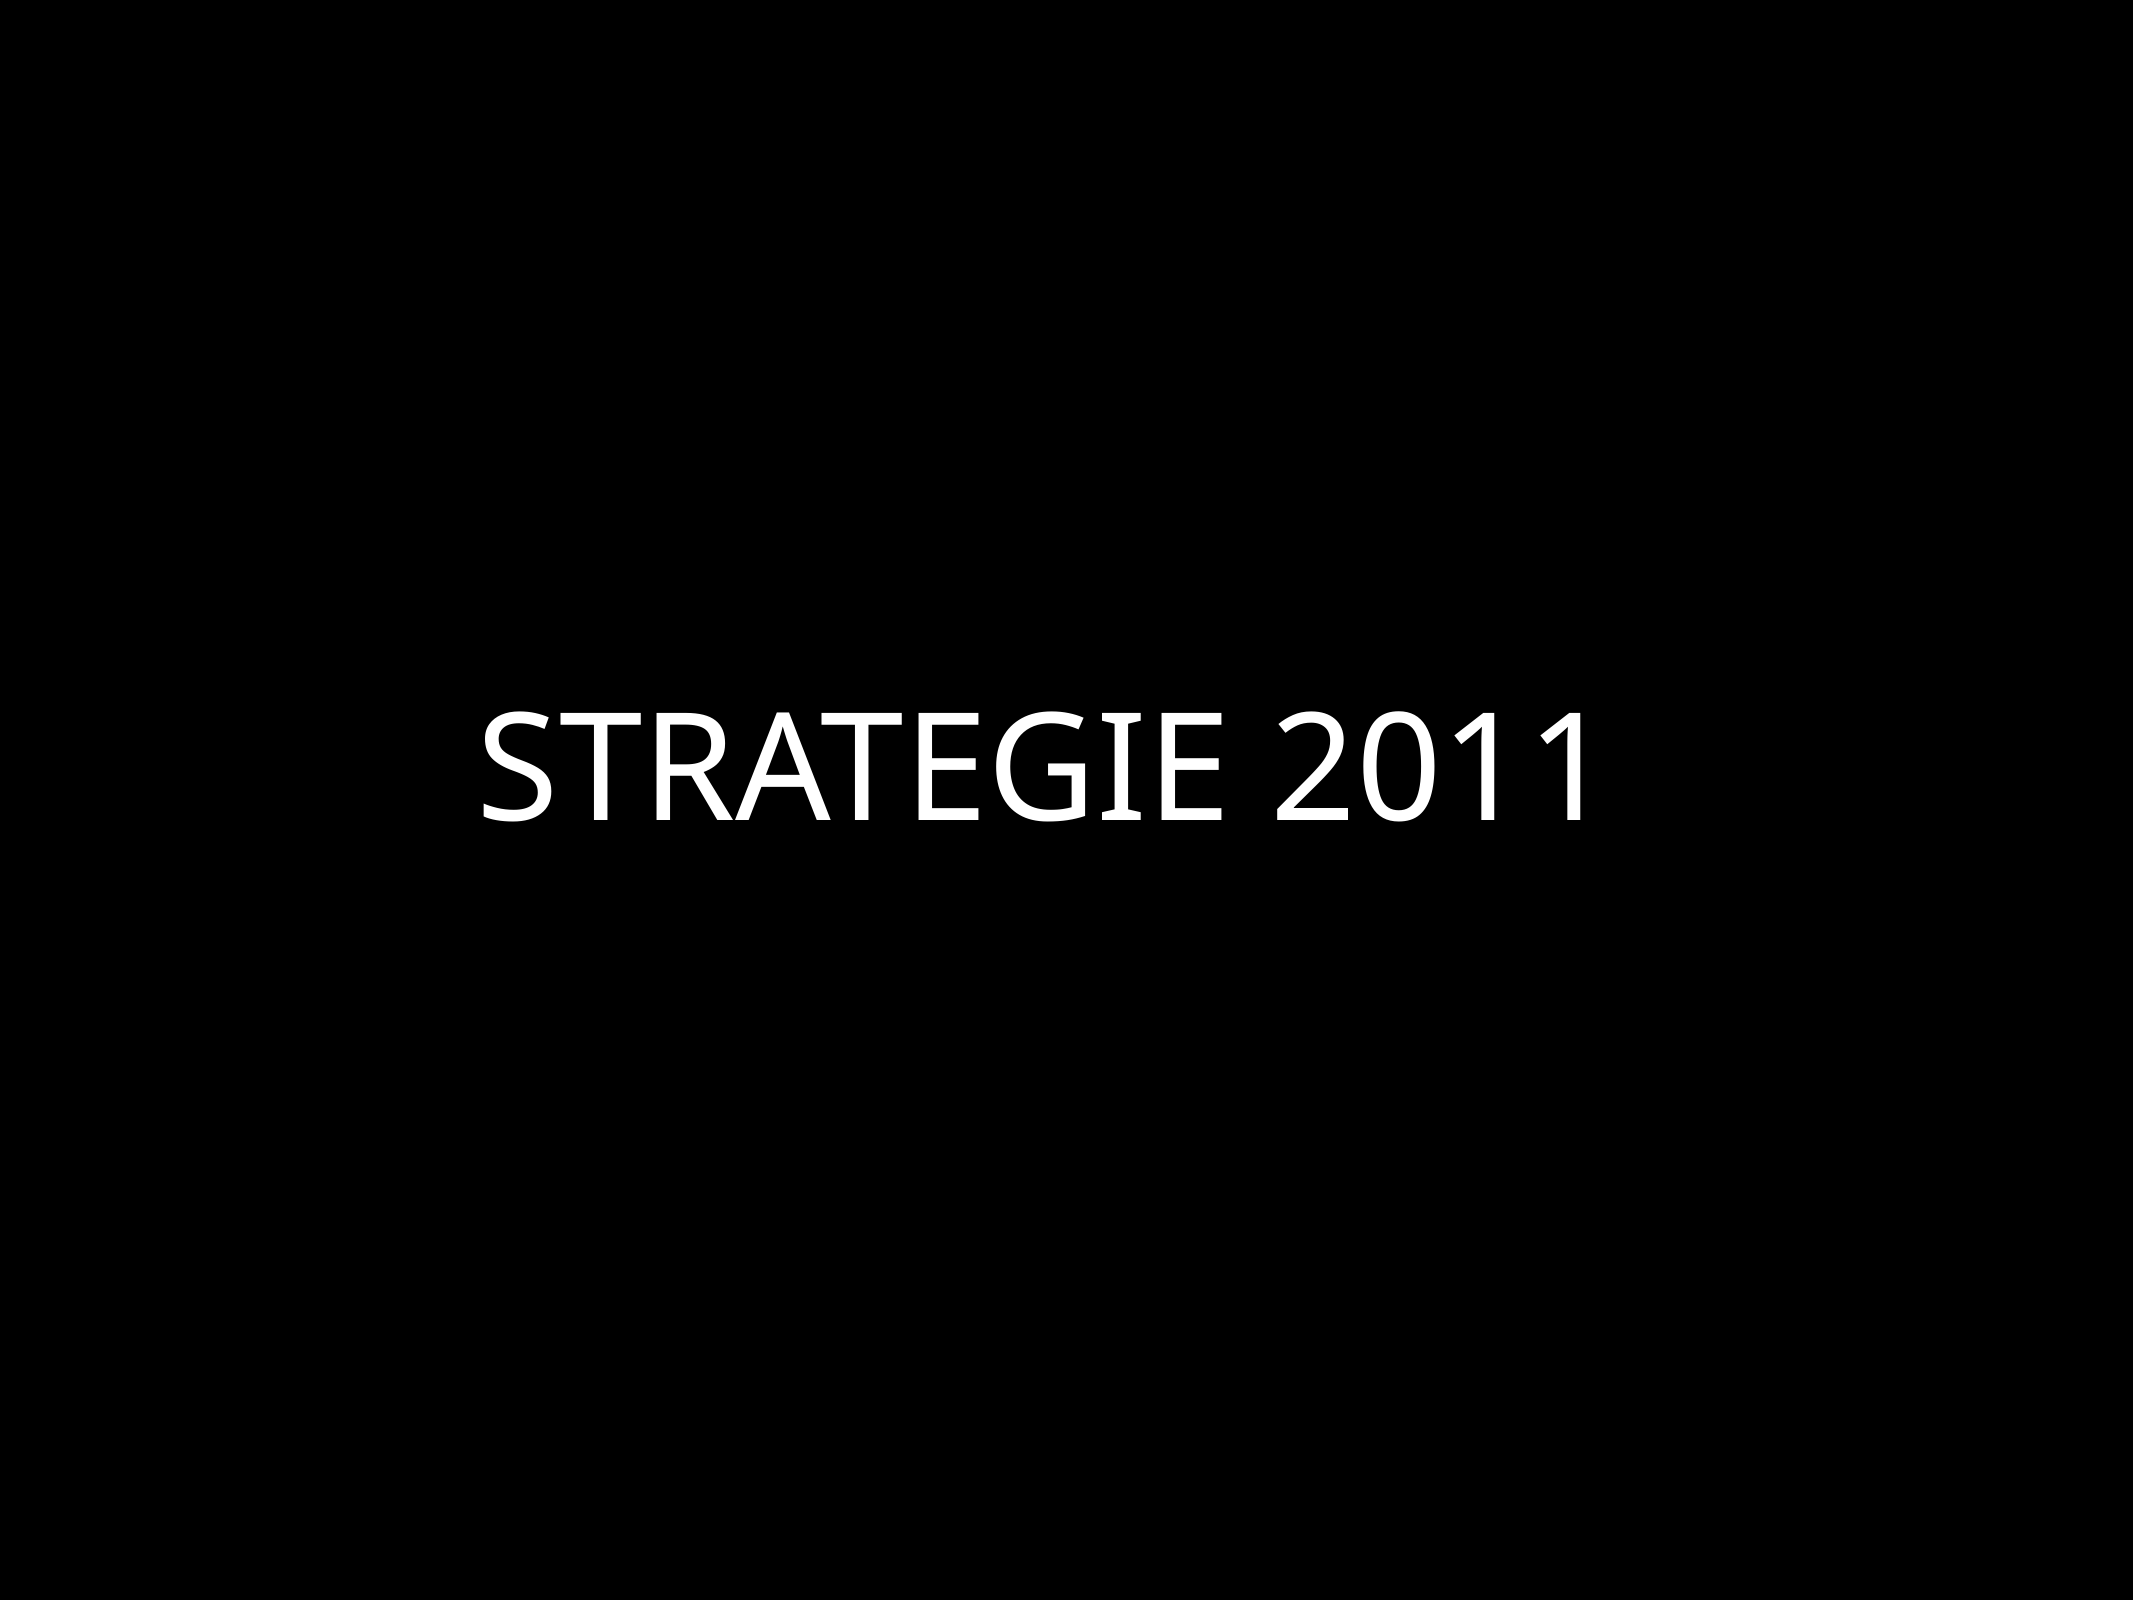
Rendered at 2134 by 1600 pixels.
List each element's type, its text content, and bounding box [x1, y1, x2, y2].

text_box STRATEGIE 2011 [476, 670, 1614, 851]
